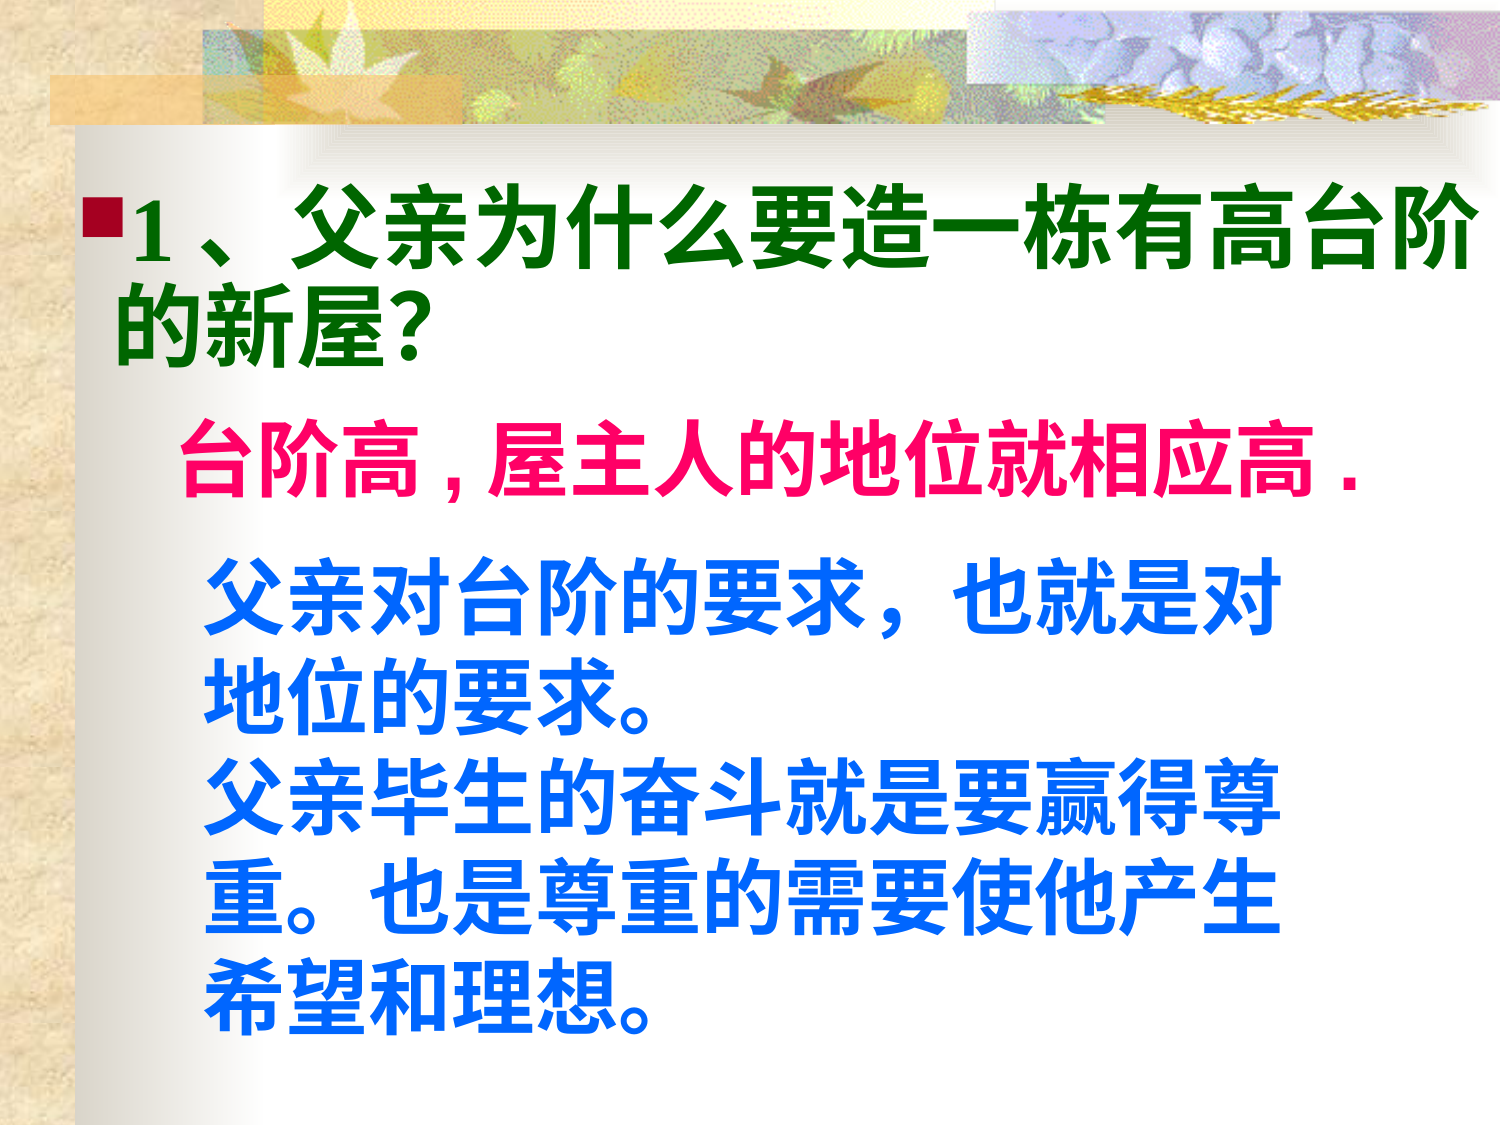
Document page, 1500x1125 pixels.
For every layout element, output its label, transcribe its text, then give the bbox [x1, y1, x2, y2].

text_box 1、父亲为什么要造一栋有高台阶的新屋？zxxk [62, 174, 1500, 448]
picture [0, 0, 1500, 1125]
text_box 台阶高,屋主人的地位就相应高. [158, 399, 1377, 515]
text_box 父亲对台阶的要求，也就是对地位的要求。 父亲毕生的奋斗就是要赢得尊重。也是尊重的需要使他产生希望和理想。 [187, 537, 1310, 1053]
